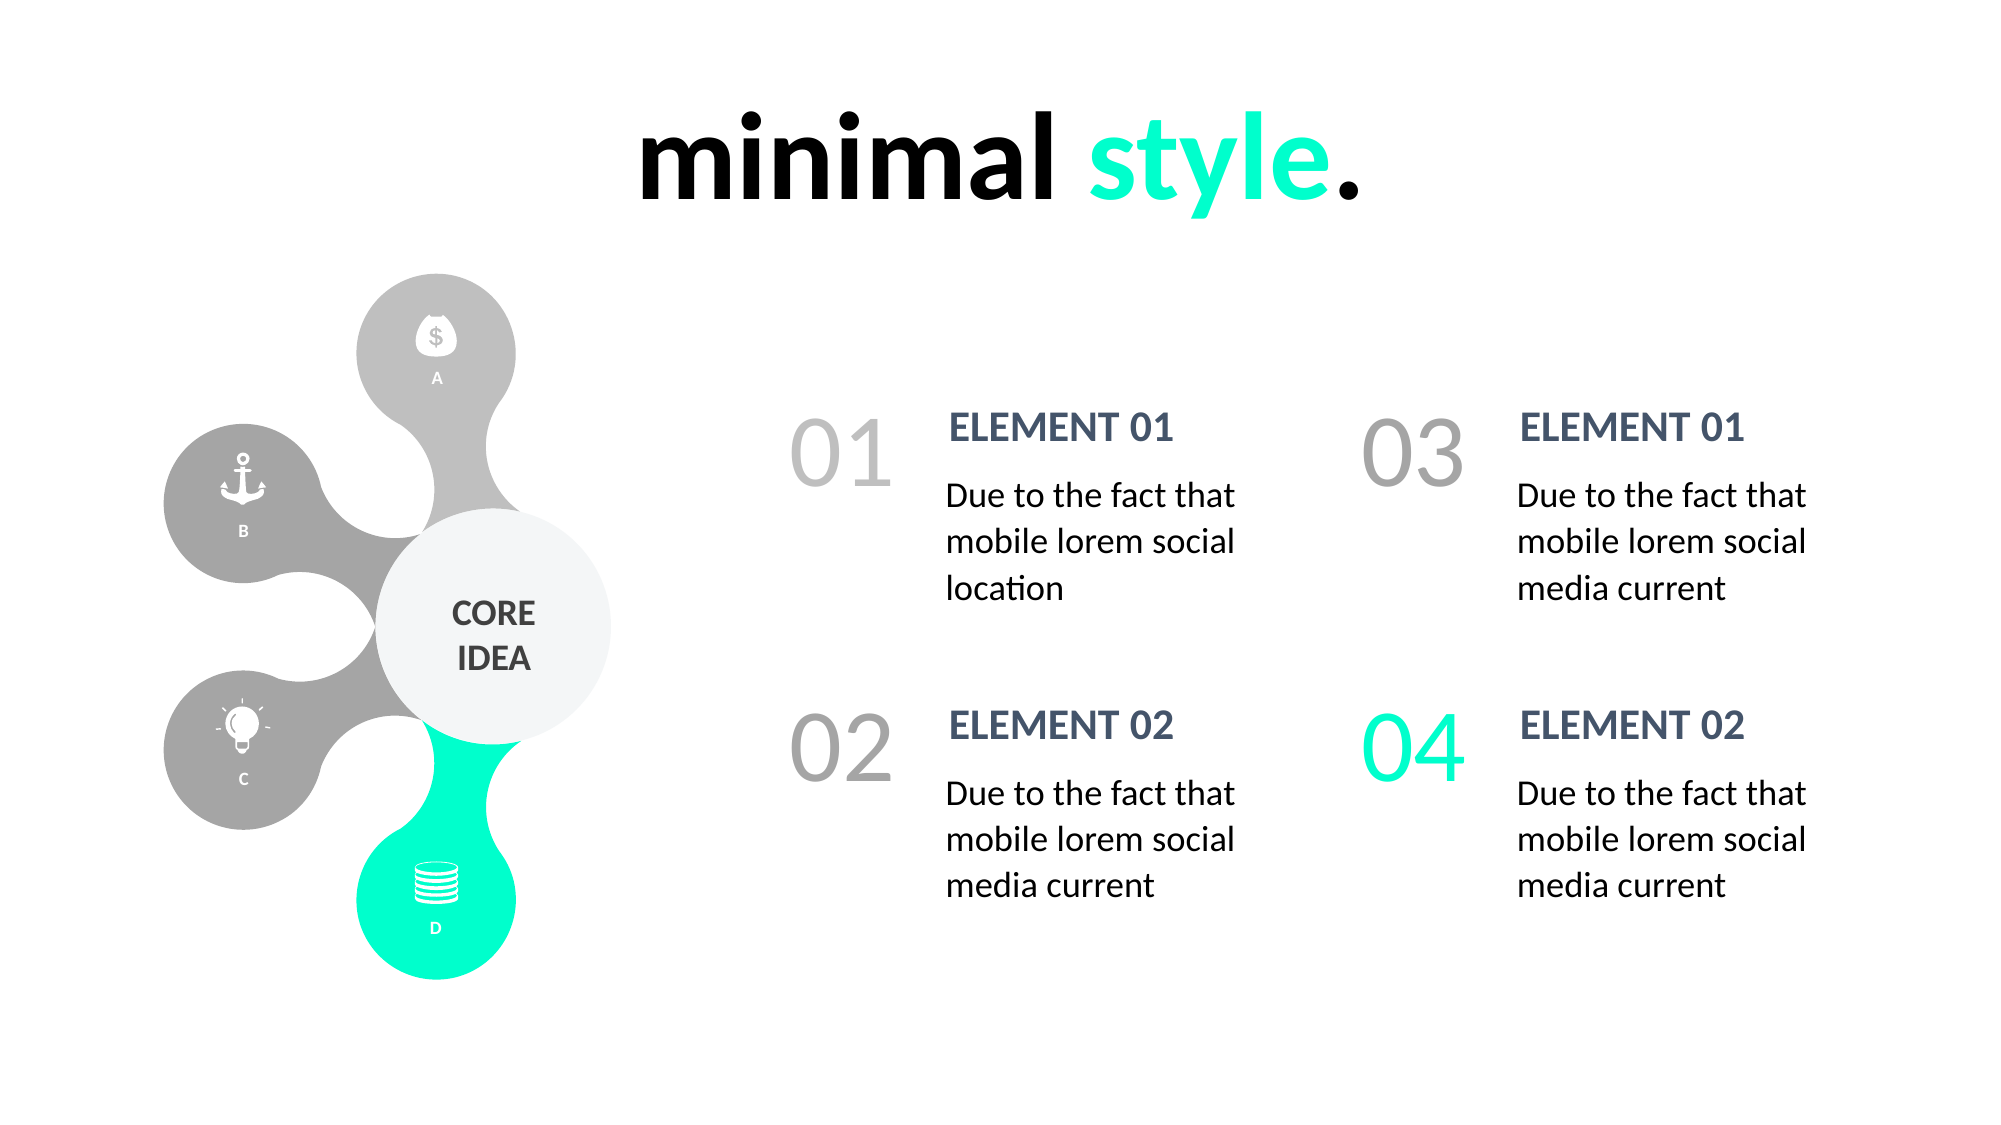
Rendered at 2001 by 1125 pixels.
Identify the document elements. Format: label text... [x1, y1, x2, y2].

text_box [415, 314, 457, 357]
text_box ELEMENT 01 [1505, 390, 1761, 458]
text_box A [408, 358, 467, 396]
text_box C [214, 758, 273, 797]
text_box ELEMENT 01 [933, 390, 1190, 458]
text_box ELEMENT 02 [1505, 688, 1761, 756]
text_box B [214, 511, 273, 549]
text_box minimal style. [620, 67, 1381, 233]
text_box 03 [1346, 374, 1482, 515]
text_box 02 [774, 669, 911, 810]
text_box Due to the fact that mobile lorem social media current [1502, 758, 1861, 913]
text_box [356, 720, 522, 980]
text_box [163, 627, 421, 830]
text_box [215, 697, 271, 754]
text_box 04 [1346, 669, 1482, 810]
text_box ELEMENT 02 [933, 688, 1190, 756]
text_box Due to the fact that mobile lorem social media current [1502, 461, 1861, 615]
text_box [219, 452, 267, 506]
text_box 01 [774, 374, 911, 515]
text_box [356, 273, 520, 531]
text_box [375, 508, 611, 744]
text_box [163, 423, 419, 626]
text_box [414, 861, 459, 904]
text_box Due to the fact that mobile lorem social media current [930, 758, 1290, 913]
text_box Due to the fact that mobile lorem social location [930, 461, 1290, 615]
text_box CORE IDEA [437, 580, 551, 686]
text_box D [406, 908, 465, 946]
